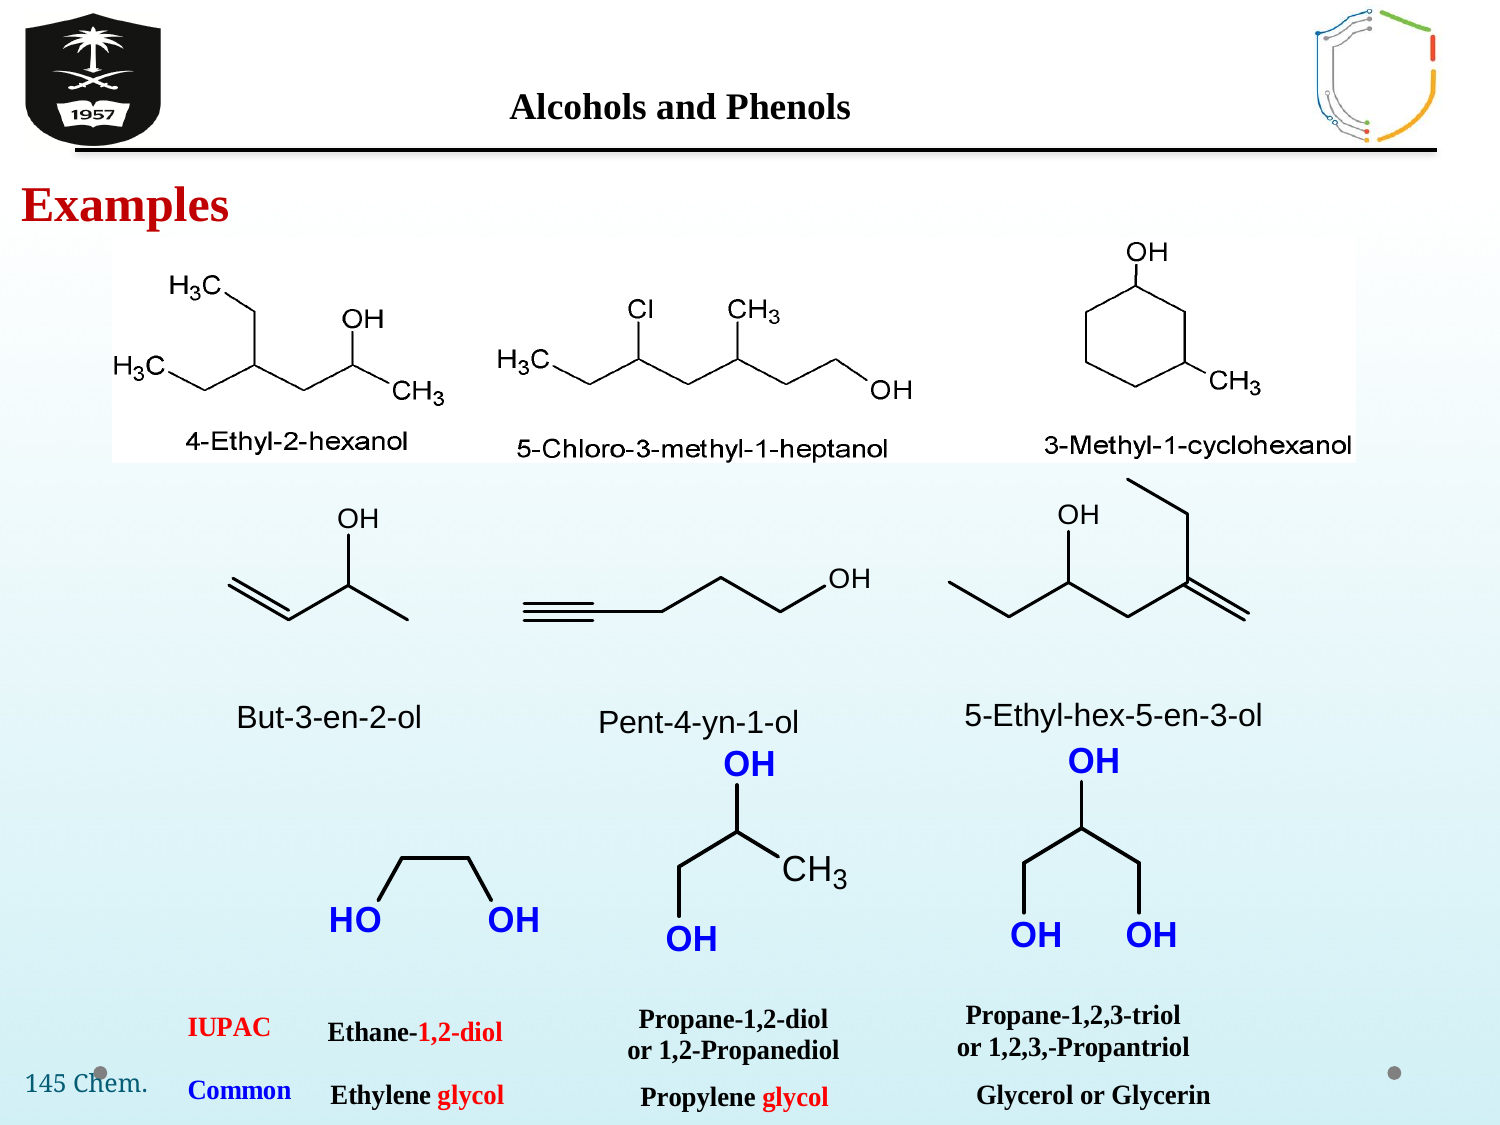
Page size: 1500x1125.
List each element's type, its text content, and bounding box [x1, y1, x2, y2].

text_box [224, 474, 1263, 741]
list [112, 237, 1357, 463]
text_box Examples [0, 164, 245, 239]
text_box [187, 744, 1212, 1113]
text_box Alcohols and Phenols [494, 74, 866, 135]
text_box 145 Chem. [24, 1037, 182, 1098]
picture [0, 0, 1500, 1125]
